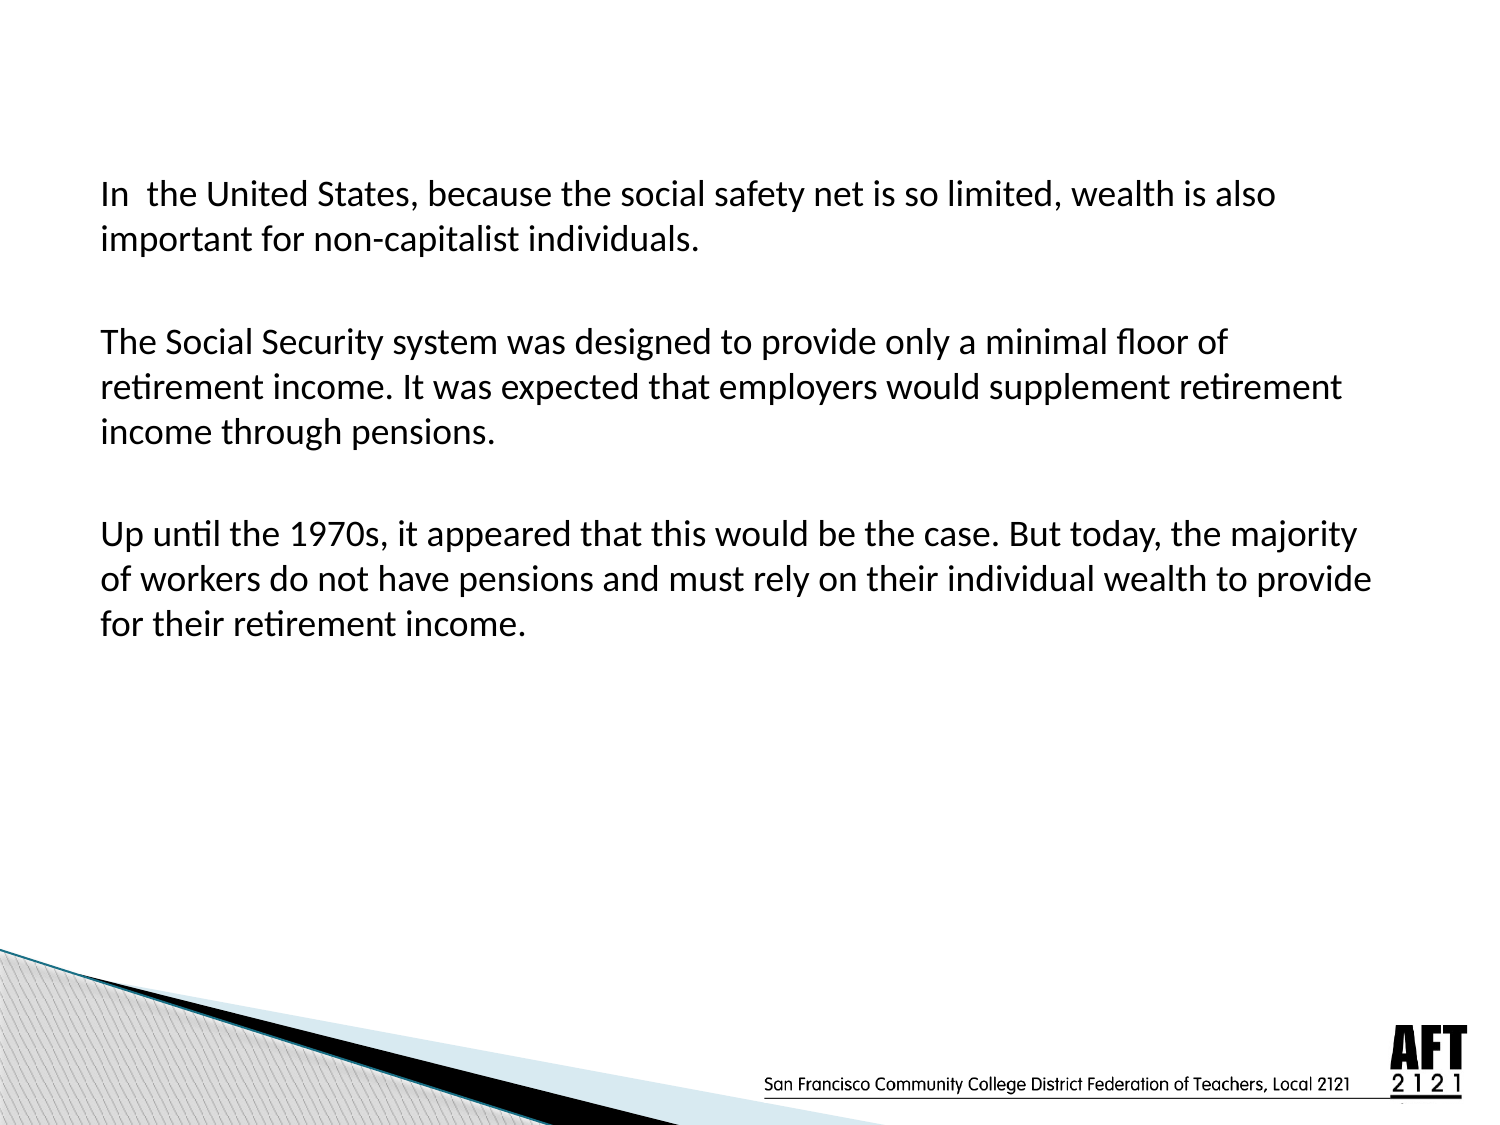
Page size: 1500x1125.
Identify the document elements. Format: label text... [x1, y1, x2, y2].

picture [764, 1066, 1391, 1103]
list In the United States, because the social safety net is so limited, wealth is also important for non-capitalist individuals. The Social Security system was designed to provide only a minimal floor of retirement income. It was expected that employers would supplement retirement income through pensions. Up until the 1970s, it appeared that this would be the case. But today, the majority of workers do not have pensions and must rely on their individual wealth to provide for their retirement income. [85, 59, 1389, 963]
title [243, 174, 1257, 207]
